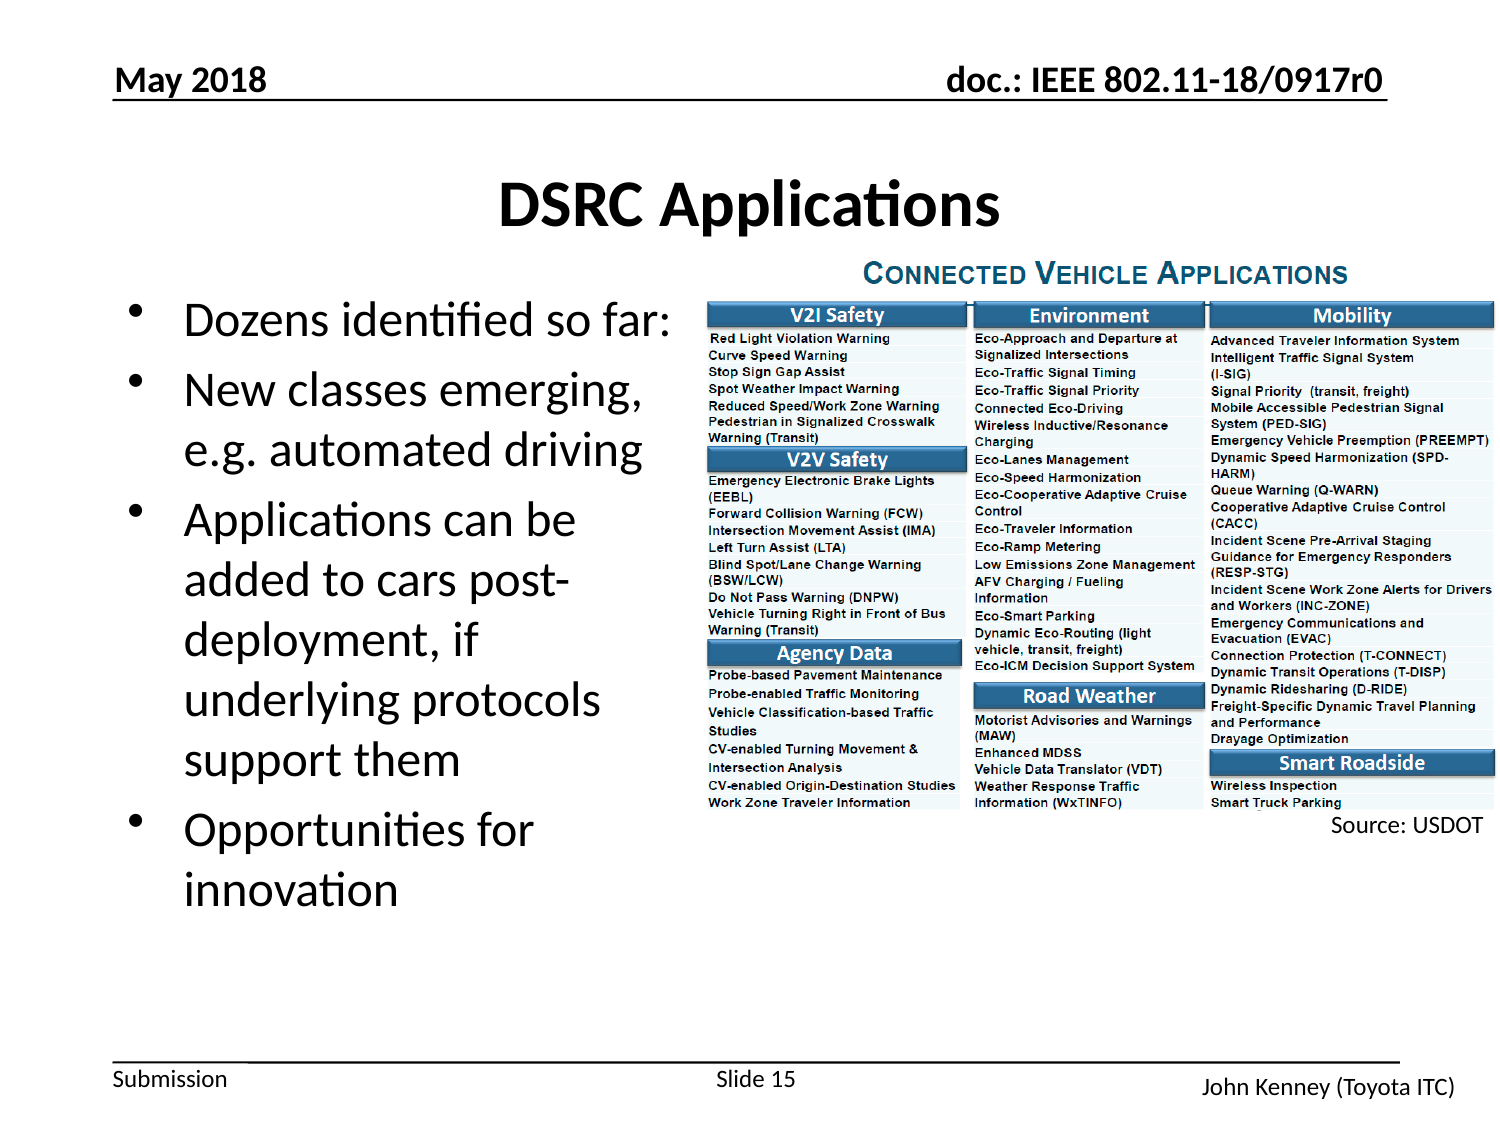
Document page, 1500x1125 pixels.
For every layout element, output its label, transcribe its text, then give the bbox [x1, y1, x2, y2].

text_box Source: USDOT [1316, 823, 1499, 846]
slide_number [114, 54, 270, 101]
title DSRC Applications [112, 112, 1388, 278]
list Dozens identified so far: New classes emerging, e.g. automated driving Applications can be added to cars post-deployment, if underlying protocols support them Opportunities for innovation [112, 278, 715, 954]
footer John Kenney (Toyota ITC) [1199, 1070, 1456, 1101]
picture [702, 255, 1500, 815]
slide_number Slide 15 [713, 1061, 799, 1093]
